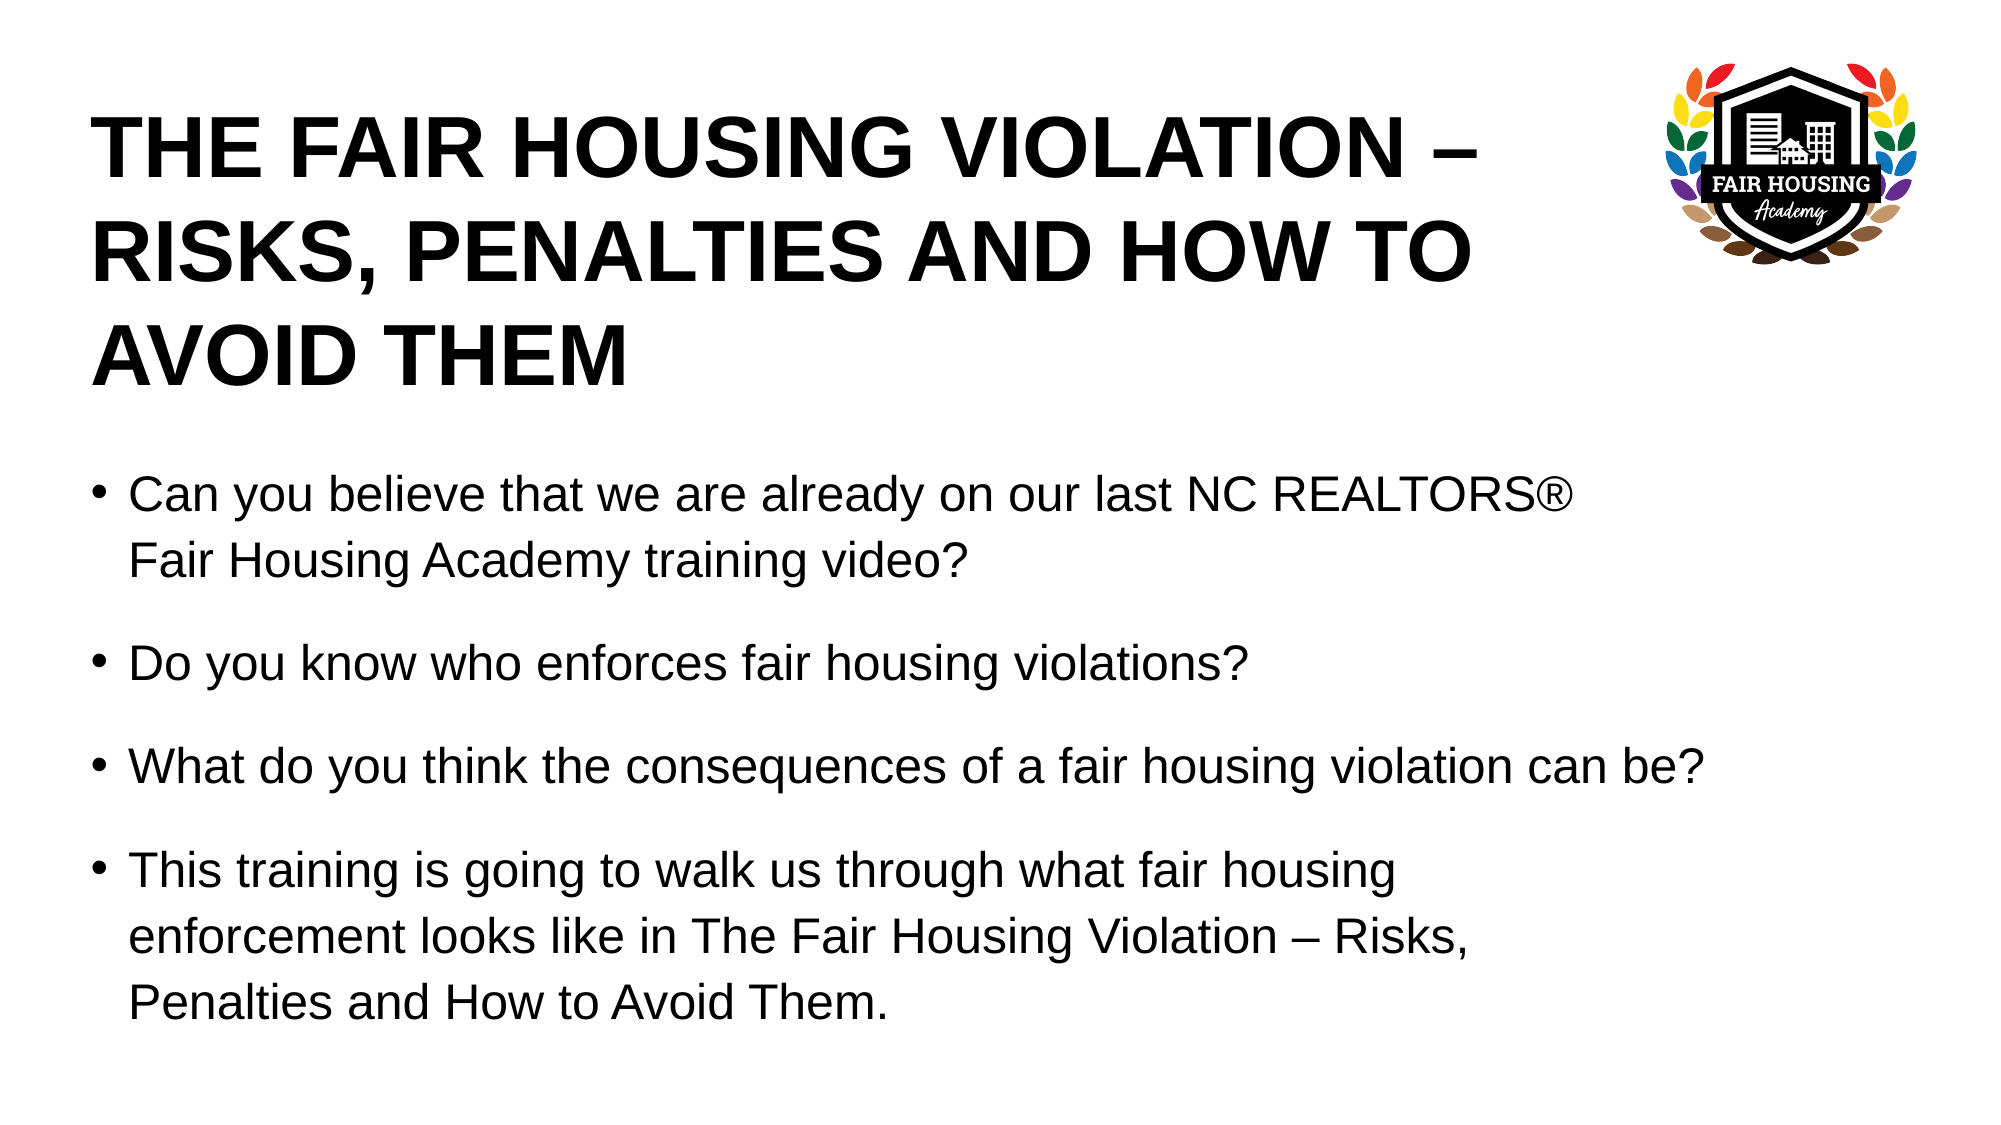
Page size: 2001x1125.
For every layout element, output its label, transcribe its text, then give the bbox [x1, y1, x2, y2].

title THE FAIR HOUSING VIOLATION – RISKS, PENALTIES AND HOW TO AVOID THEM [90, 90, 1564, 408]
picture [1659, 57, 1923, 271]
list Can you believe that we are already on our last NC REALTORS® Fair Housing Academy training video? Do you know who enforces fair housing violations? What do you think the consequences of a fair housing violation can be? This training is going to walk us through what fair housing enforcement looks like in The Fair Housing Violation – Risks, Penalties and How to Avoid Them. [90, 455, 1708, 1036]
